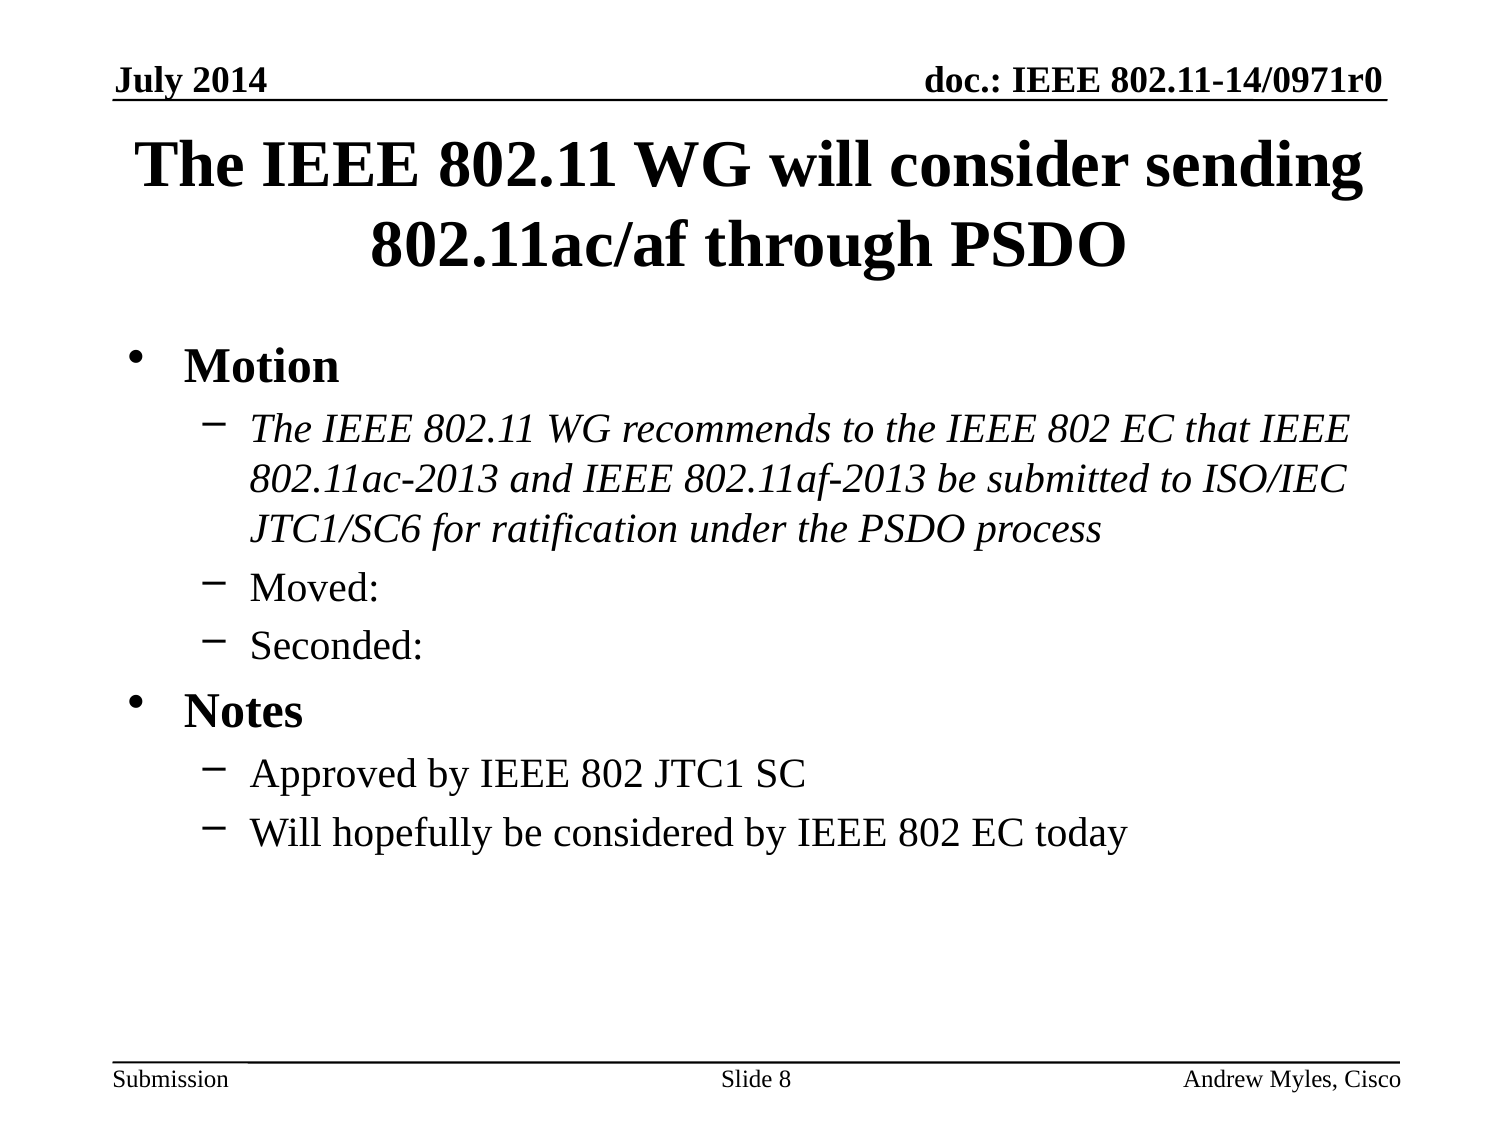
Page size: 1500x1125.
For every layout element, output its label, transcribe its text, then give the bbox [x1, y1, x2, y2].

title The IEEE 802.11 WG will consider sending 802.11ac/af through PSDO [112, 112, 1388, 288]
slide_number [114, 54, 270, 101]
list Motion The IEEE 802.11 WG recommends to the IEEE 802 EC that IEEE 802.11ac-2013 and IEEE 802.11af-2013 be submitted to ISO/IEC JTC1/SC6 for ratification under the PSDO process Moved: Seconded: Notes Approved by IEEE 802 JTC1 SC Will hopefully be considered by IEEE 802 EC today [112, 324, 1388, 1001]
slide_number Slide 8 [712, 1061, 800, 1093]
footer Andrew Myles, Cisco [1169, 1061, 1402, 1093]
